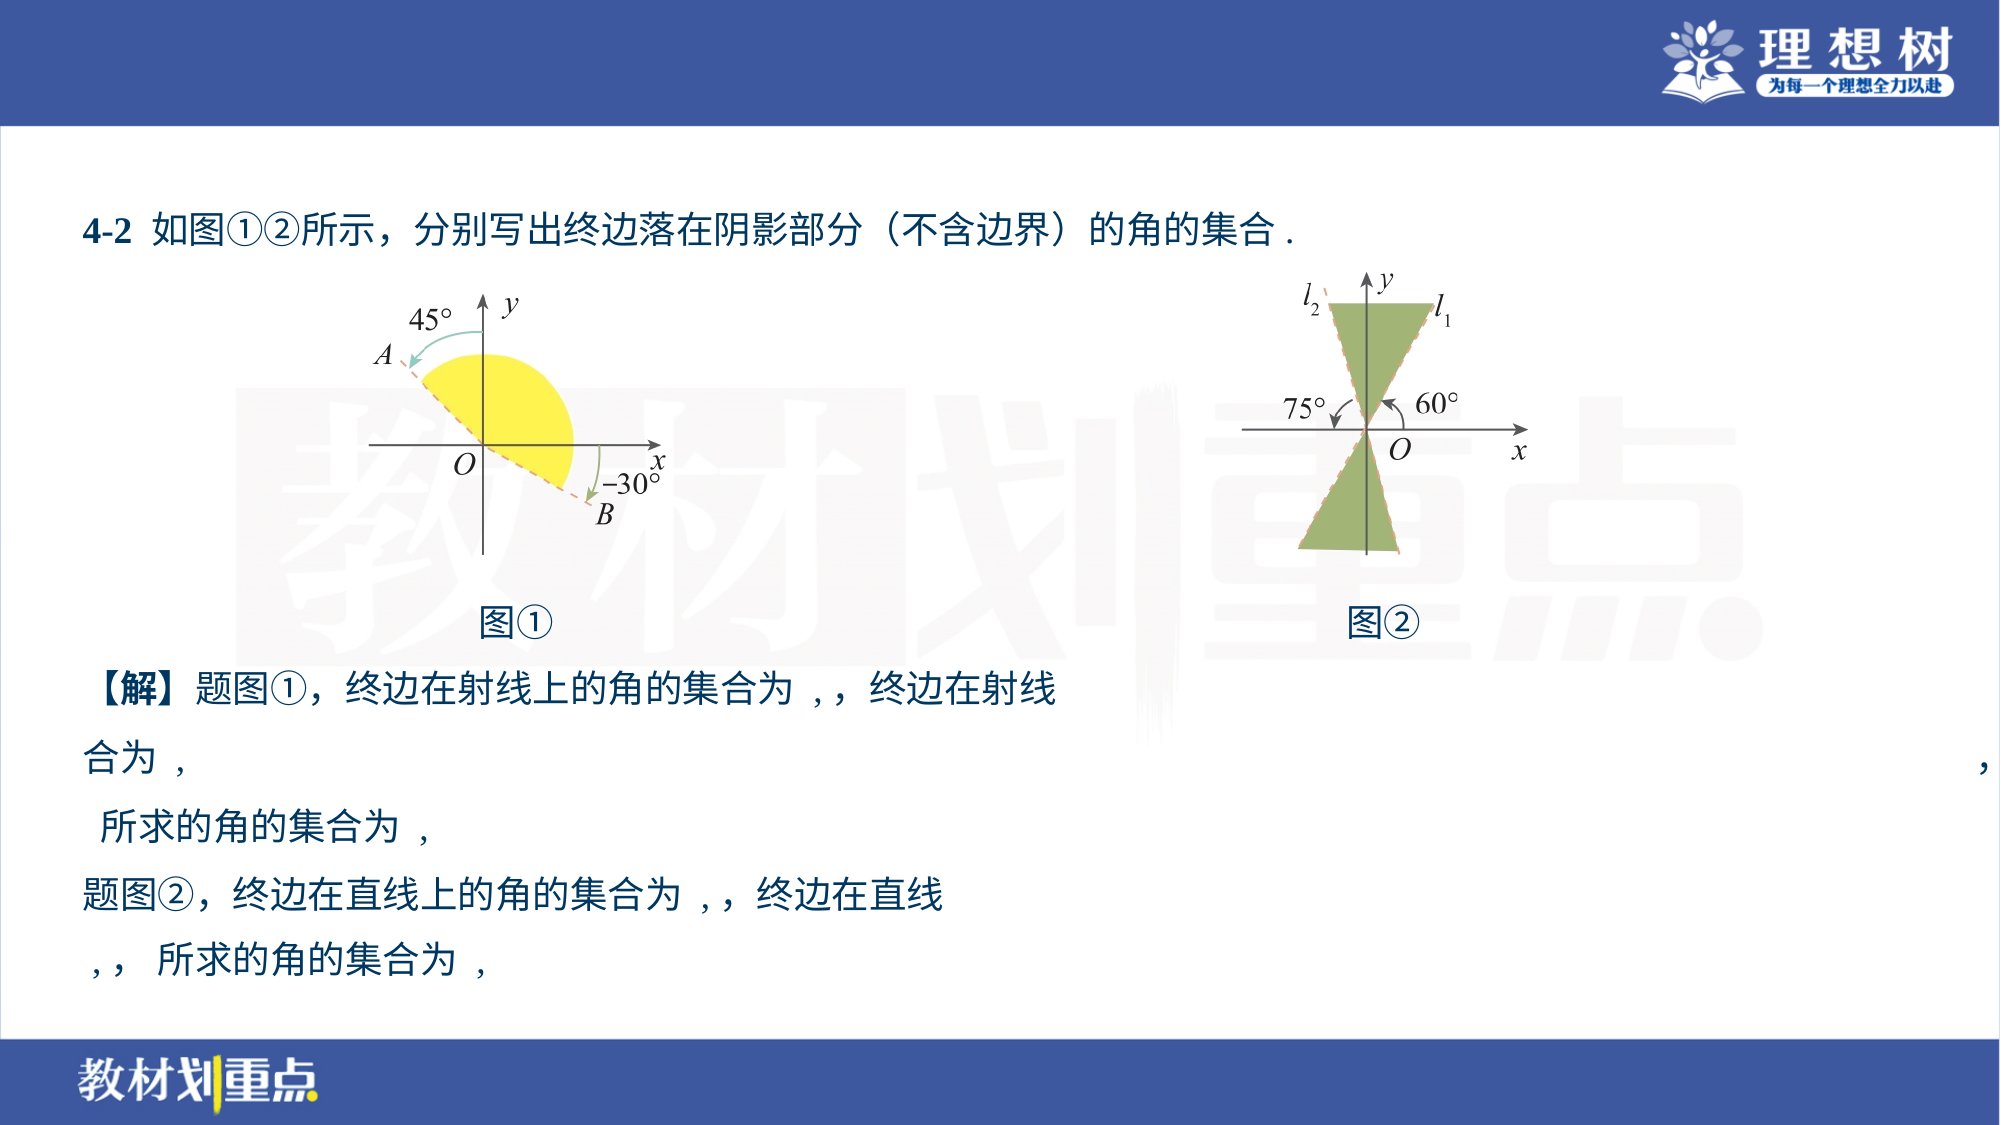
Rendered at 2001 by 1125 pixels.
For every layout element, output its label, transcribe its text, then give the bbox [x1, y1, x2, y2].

text_box 4-2 如图①②所示，分别写出终边落在阴影部分（不含边界）的角的集合. [82, 184, 1817, 244]
text_box 图① [474, 579, 558, 706]
text_box 图② [1341, 579, 1426, 706]
picture [0, 0, 2000, 1125]
